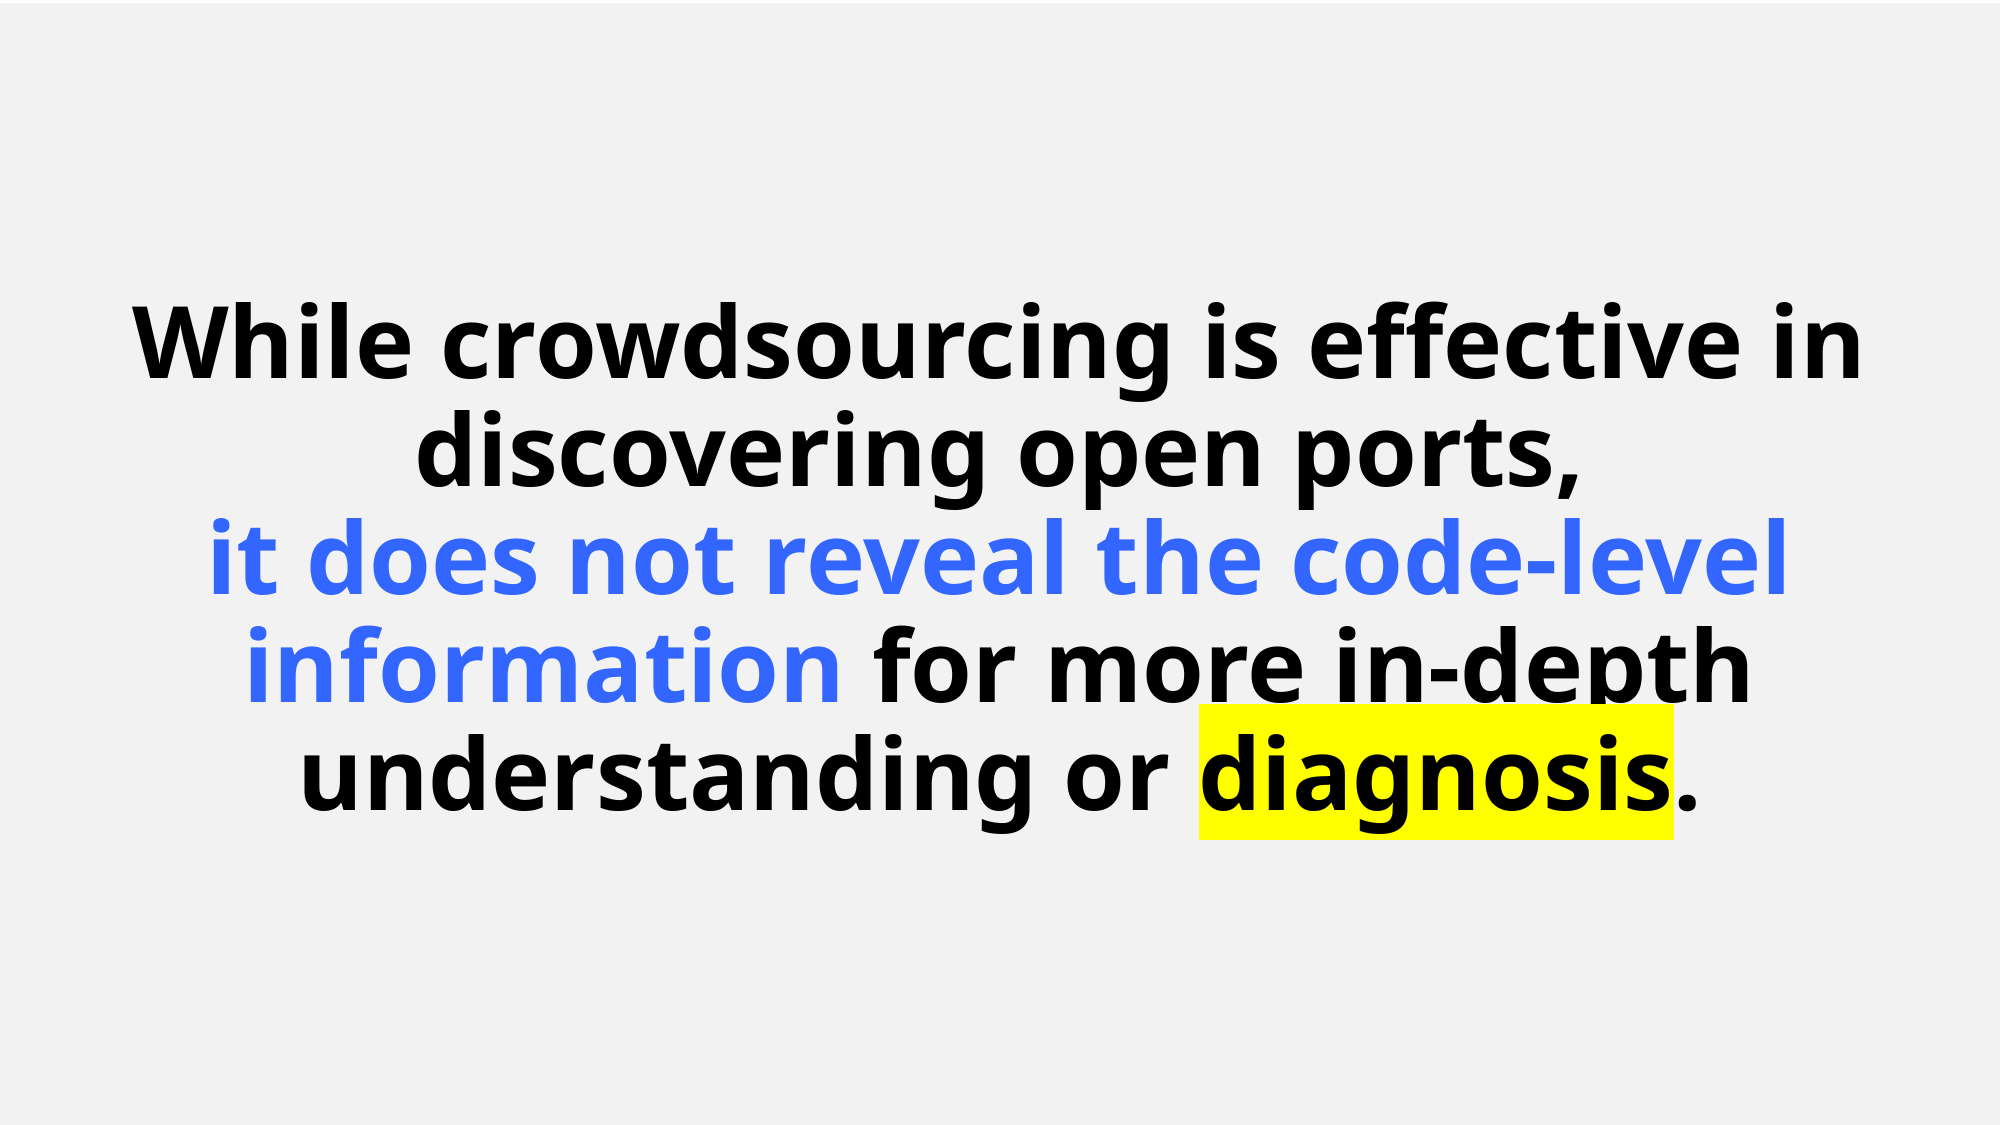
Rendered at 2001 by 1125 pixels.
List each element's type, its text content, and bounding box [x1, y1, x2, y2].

text_box [0, 2, 2000, 1125]
title While crowdsourcing is effective in discovering open ports, it does not reveal the code-level information for more in-depth understanding or diagnosis. [88, 253, 1912, 872]
